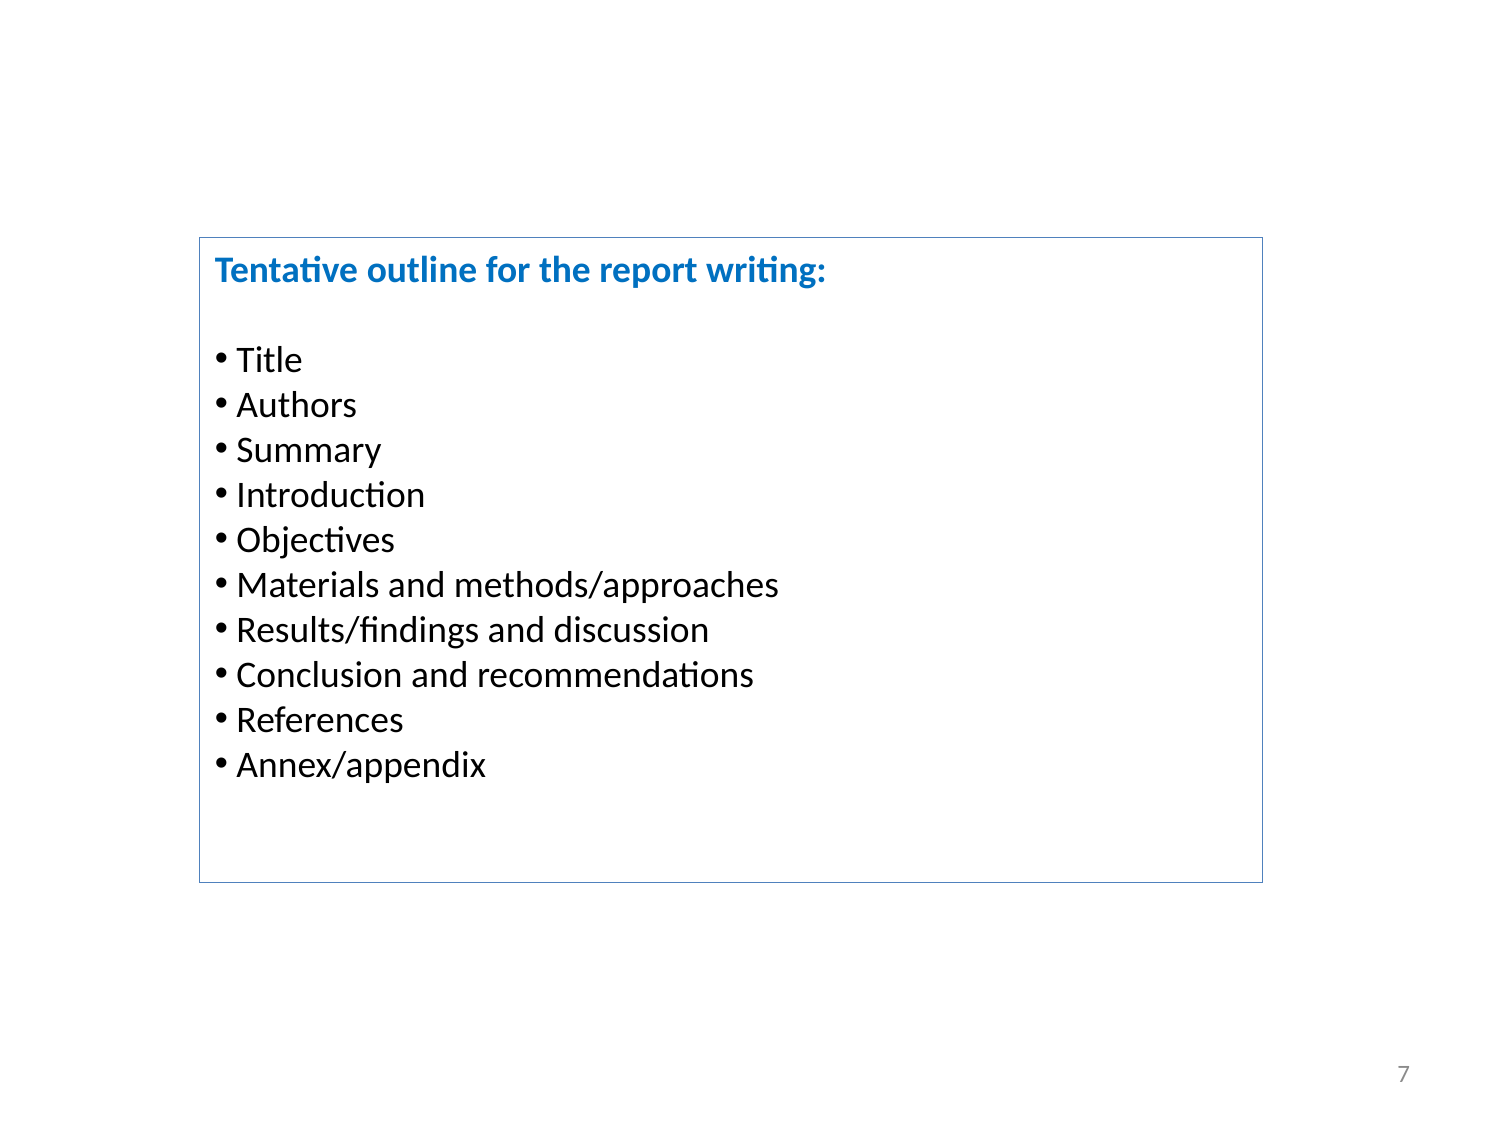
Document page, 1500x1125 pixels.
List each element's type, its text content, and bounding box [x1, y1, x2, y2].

slide_number 7 [1074, 1042, 1425, 1103]
text_box Tentative outline for the report writing: Title Authors Summary Introduction Objectives Materials and methods/approaches Results/findings and discussion Conclusion and recommendations References Annex/appendix [199, 237, 1263, 883]
